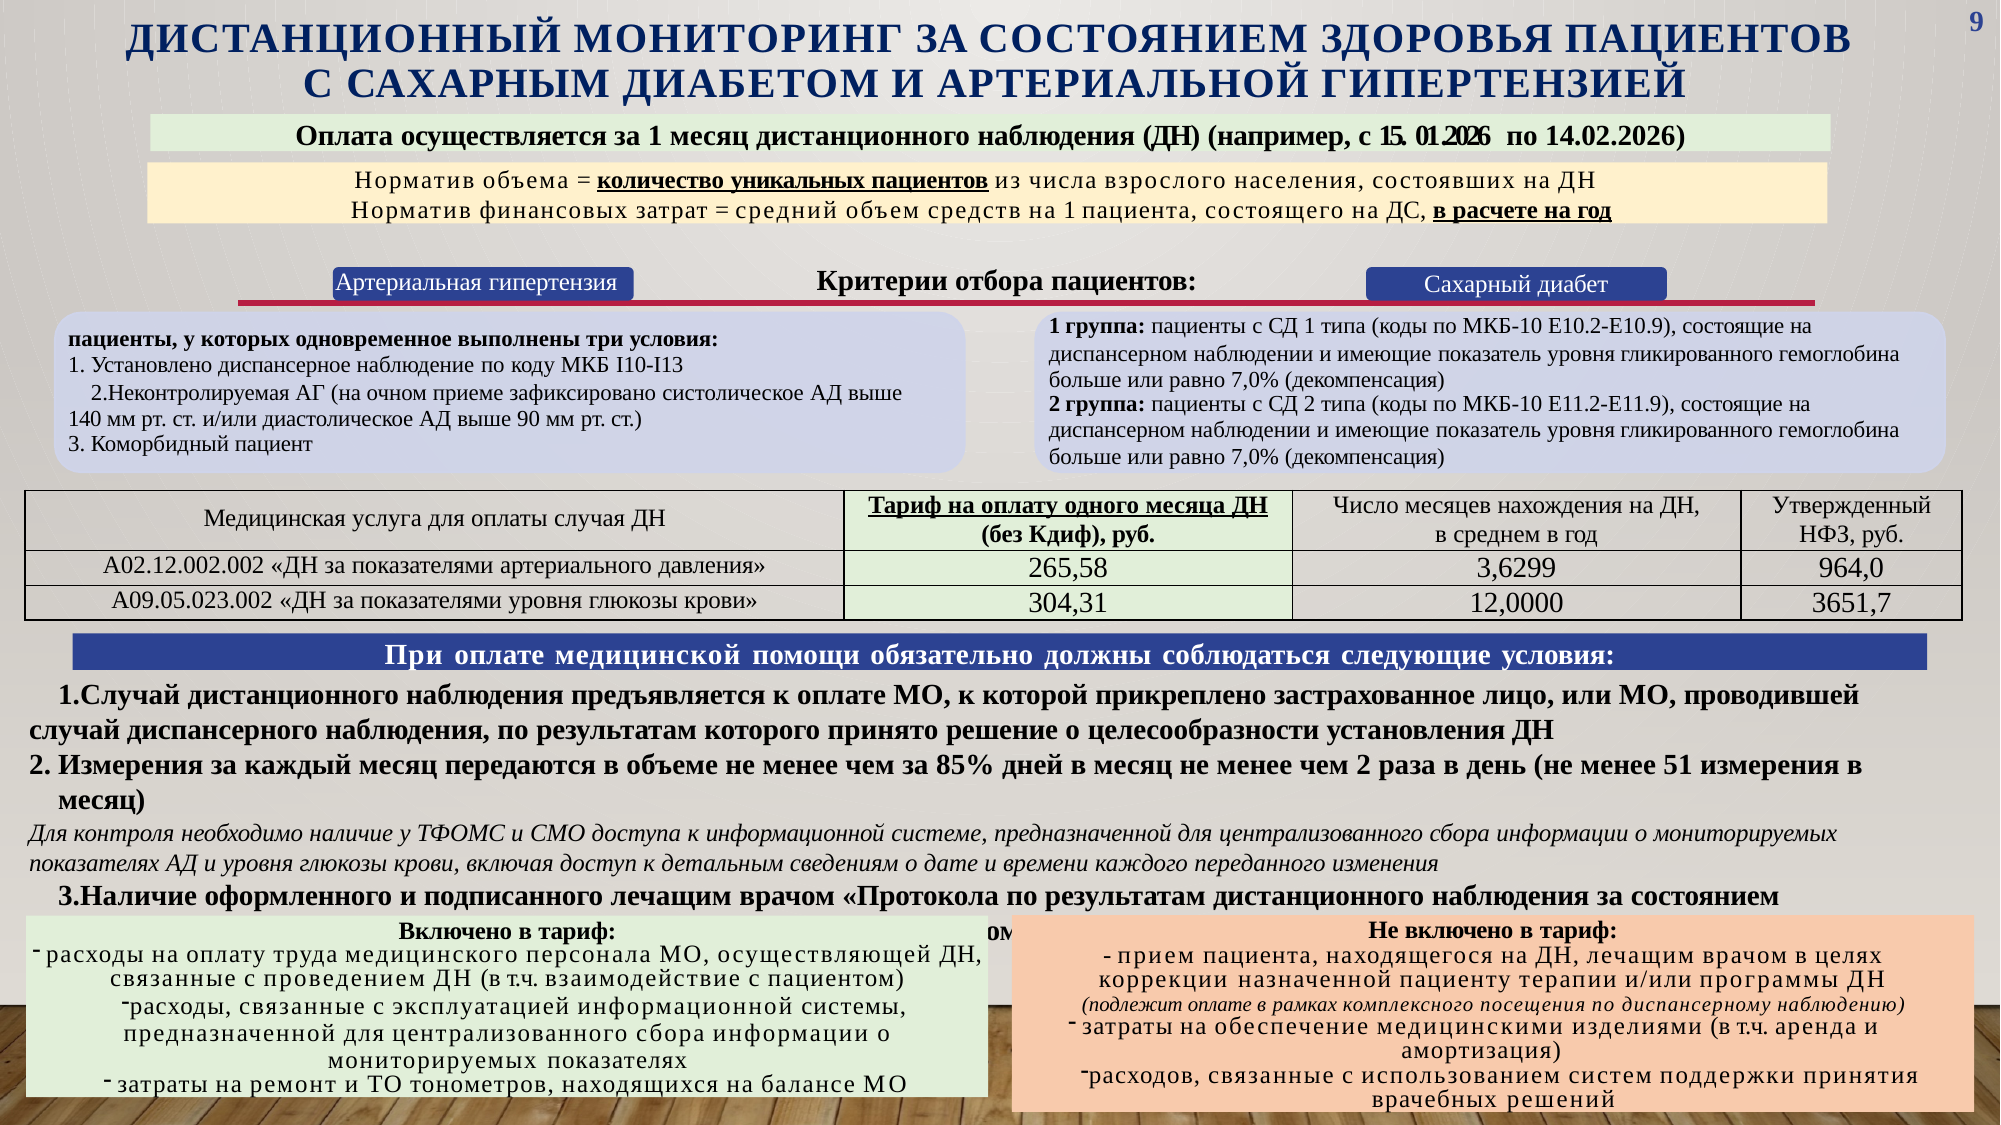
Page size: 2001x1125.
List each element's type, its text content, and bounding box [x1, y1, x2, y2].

table_cell 304,31 [845, 586, 1292, 619]
text_box Не включено в тариф: - прием пациента, находящегося на ДН, лечащим врачом в целях коррекции назначенной пациенту терапии и/или программы ДН (подлежит оплате в рамках комплексного посещения по диспансерному наблюдению) затраты на обеспечение медицинскими изделиями (в т.ч. аренда и амортизация) расходов, связанные с использованием систем поддержки принятия врачебных решений [1011, 915, 1975, 1112]
text_box Артериальная гипертензия [332, 263, 625, 296]
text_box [1034, 311, 1947, 474]
text_box При оплате медицинской помощи обязательно должны соблюдаться следующие условия: [72, 633, 1928, 670]
text_box Норматив объема = количество уникальных пациентов из числа взрослого населения, состоявших на ДН Норматив финансовых затрат = средний объем средств на 1 пациента, состоящего на ДС, в расчете на год [147, 162, 1828, 224]
table_cell 265,58 [845, 551, 1292, 585]
table_cell A09.05.023.002 «ДН за показателями уровня глюкозы крови» [26, 586, 843, 619]
table_cell 964,0 [1742, 551, 1961, 585]
text_box Оплата осуществляется за 1 месяц дистанционного наблюдения (ДН) (например, с 15. 01.2026 по 14.02.2026) [150, 114, 1831, 152]
text_box Сахарный диабет [1422, 265, 1612, 298]
text_box [1366, 267, 1667, 301]
text_box Случай дистанционного наблюдения предъявляется к оплате МО, к которой прикреплено застрахованное лицо, или МО, проводившей случай диспансерного наблюдения, по результатам которого принято решение о целесообразности установления ДН Измерения за каждый месяц передаются в объеме не менее чем за 85% дней в месяц не менее чем 2 раза в день (не менее 51 измерения в месяц) Для контроля необходимо наличие у ТФОМС и СМО доступа к информационной системе, предназначенной для централизованного сбора информации о мониторируемых показателях АД и уровня глюкозы крови, включая доступ к детальным сведениям о дате и времени каждого переданного изменения Наличие оформленного и подписанного лечащим врачом «Протокола по результатам дистанционного наблюдения за состоянием здоровья пациента с артериальной гипертензией или с сахарным диабетом» (СЭМД № 262) [27, 673, 1948, 947]
text_box 9 [1951, 0, 2000, 37]
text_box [53, 311, 966, 474]
text_box Критерии отбора пациентов: [794, 258, 1218, 296]
table_cell A02.12.002.002 «ДН за показателями артериального давления» [26, 551, 843, 585]
table_header Тариф на оплату одного месяца ДН (без Кдиф), руб. [845, 491, 1292, 550]
table_cell 3,6299 [1293, 551, 1740, 585]
picture [0, 1005, 2000, 1125]
table_header Число месяцев нахождения на ДН, в среднем в год [1293, 491, 1740, 550]
text_box Включено в тариф: расходы на оплату труда медицинского персонала МО, осуществляющей ДН, связанные с проведением ДН (в т.ч. взаимодействие с пациентом) расходы, связанные с эксплуатацией информационной системы, предназначенной для централизованного сбора информации о мониторируемых показателях затраты на ремонт и ТО тонометров, находящихся на балансе МО [26, 915, 989, 1098]
title Дистанционный мониторинг за состоянием здоровья пациентов с сахарным диабетом и артериальной гипертензией [108, 8, 1880, 205]
table_header Утвержденный НФЗ, руб. [1742, 491, 1961, 550]
table_cell 12,0000 [1293, 586, 1740, 619]
text_box [333, 267, 634, 301]
table_header Медицинская услуга для оплаты случая ДН [26, 491, 843, 550]
table_cell 3651,7 [1742, 586, 1961, 619]
